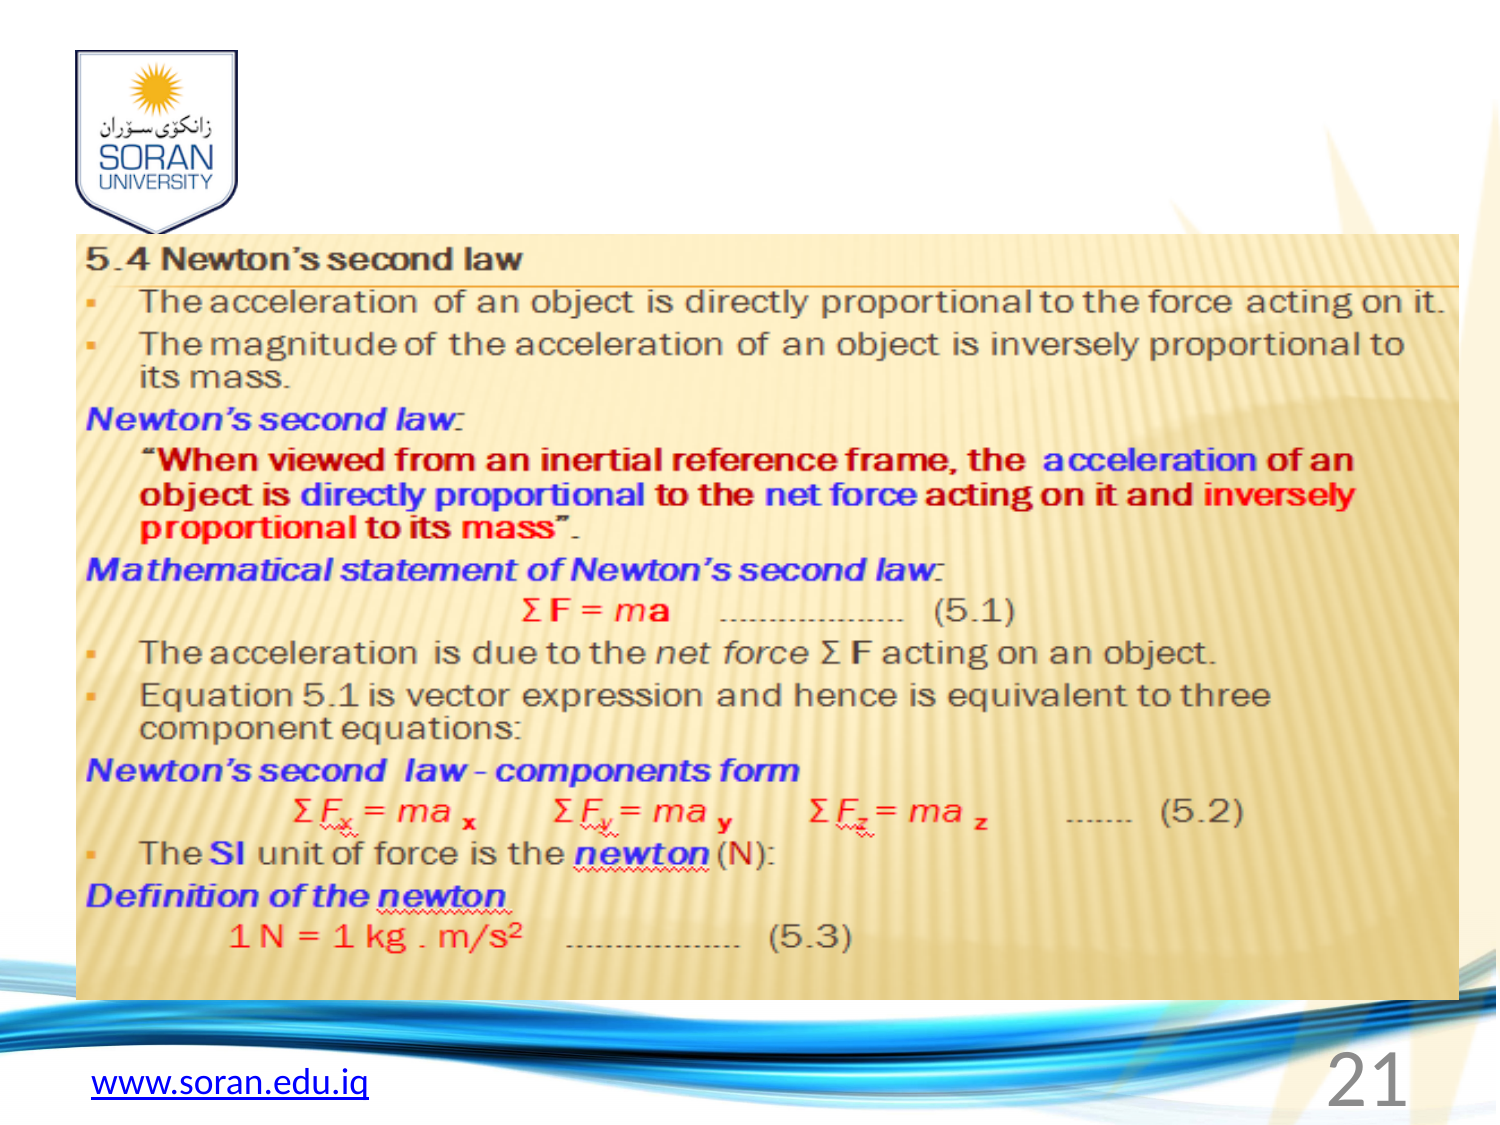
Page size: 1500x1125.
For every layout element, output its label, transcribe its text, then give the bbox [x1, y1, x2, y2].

slide_number 21 [1074, 1042, 1425, 1103]
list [76, 234, 1459, 1000]
picture [0, 99, 1500, 1125]
picture [75, 50, 238, 238]
